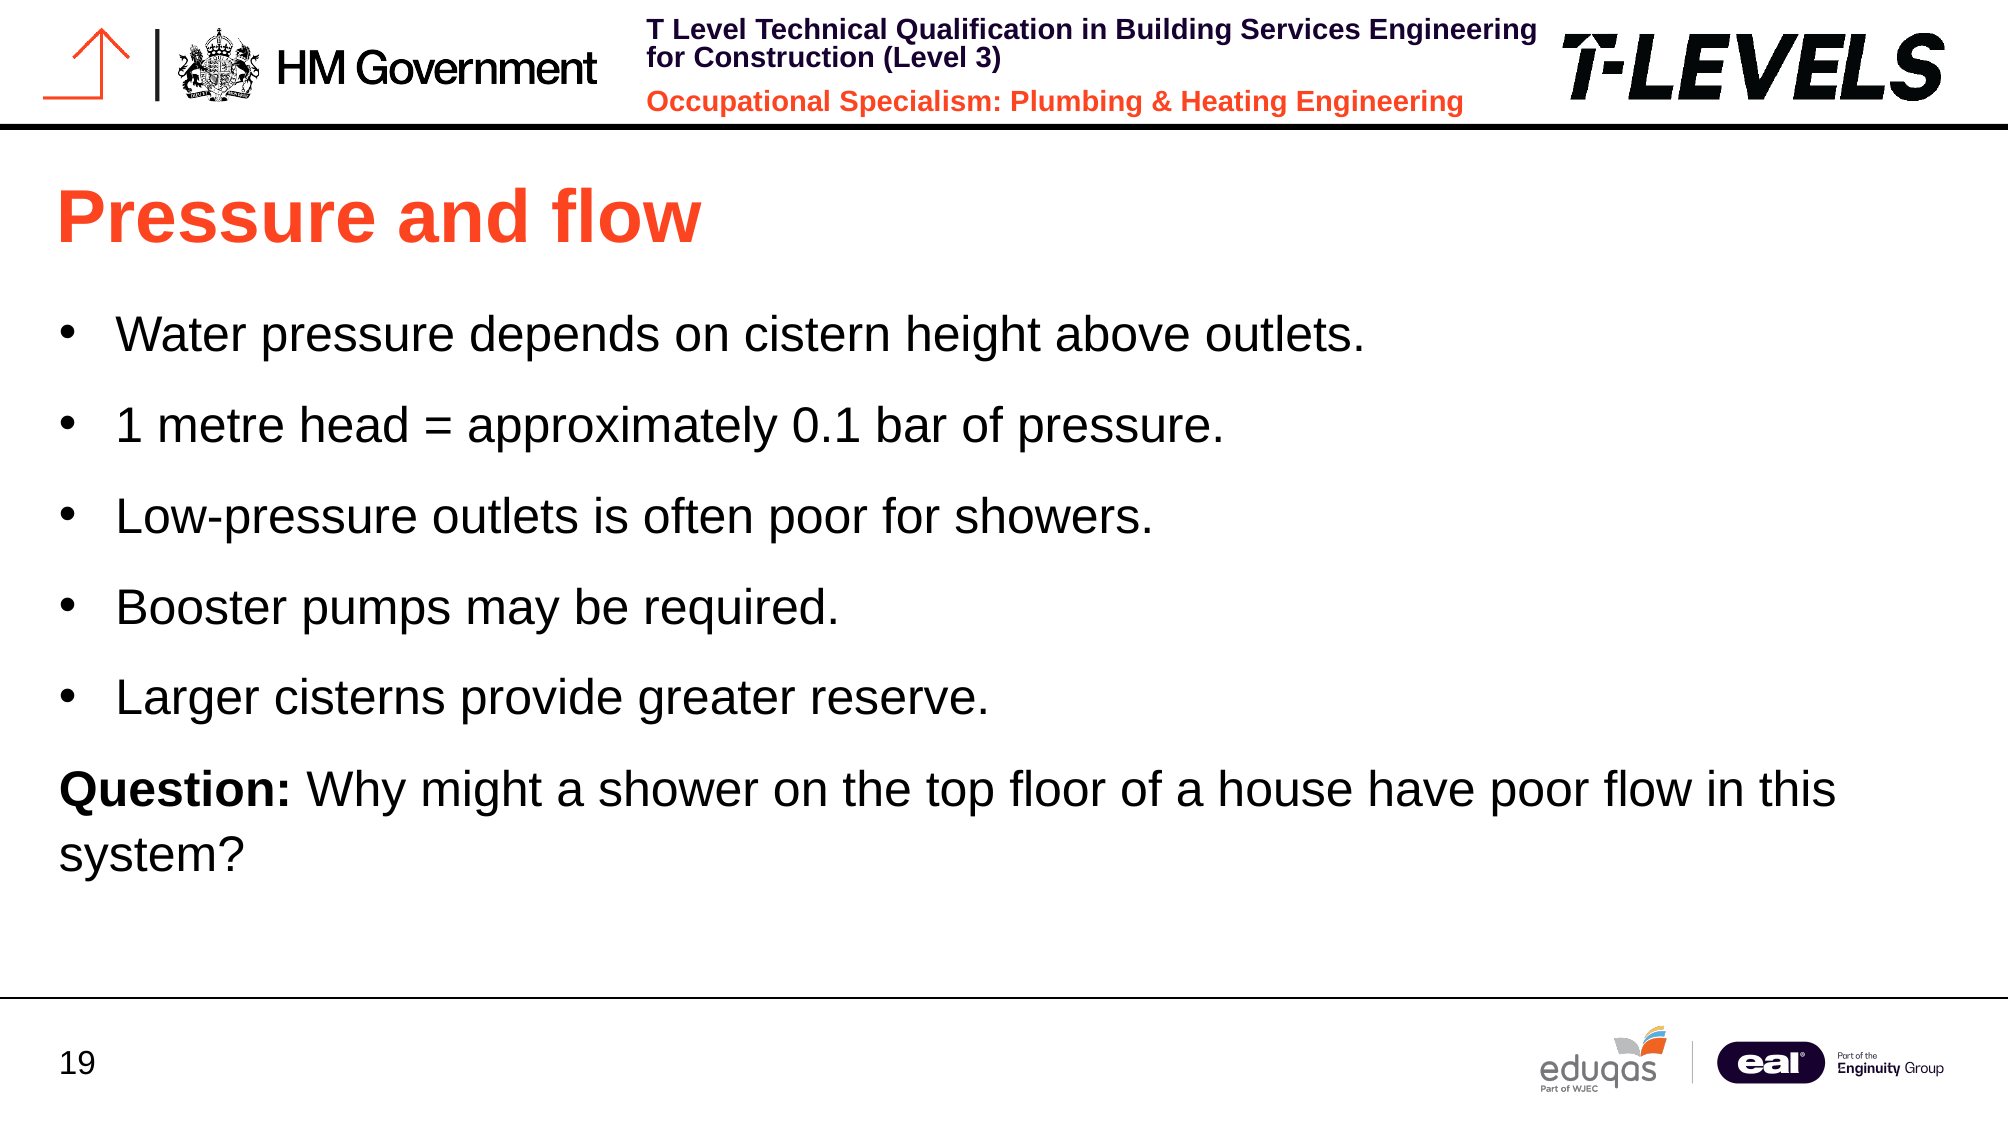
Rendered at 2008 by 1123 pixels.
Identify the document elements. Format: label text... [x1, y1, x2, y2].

list Water pressure depends on cistern height above outlets. 1 metre head = approximately 0.1 bar of pressure. Low-pressure outlets is often poor for showers. Booster pumps may be required. Larger cisterns provide greater reserve. Question: Why might a shower on the top floor of a house have poor flow in this system? [59, 295, 1949, 943]
picture [155, 28, 597, 102]
picture [38, 27, 136, 100]
picture [1543, 25, 1964, 108]
picture [1535, 1021, 1949, 1097]
title Pressure and flow [41, 111, 1949, 314]
